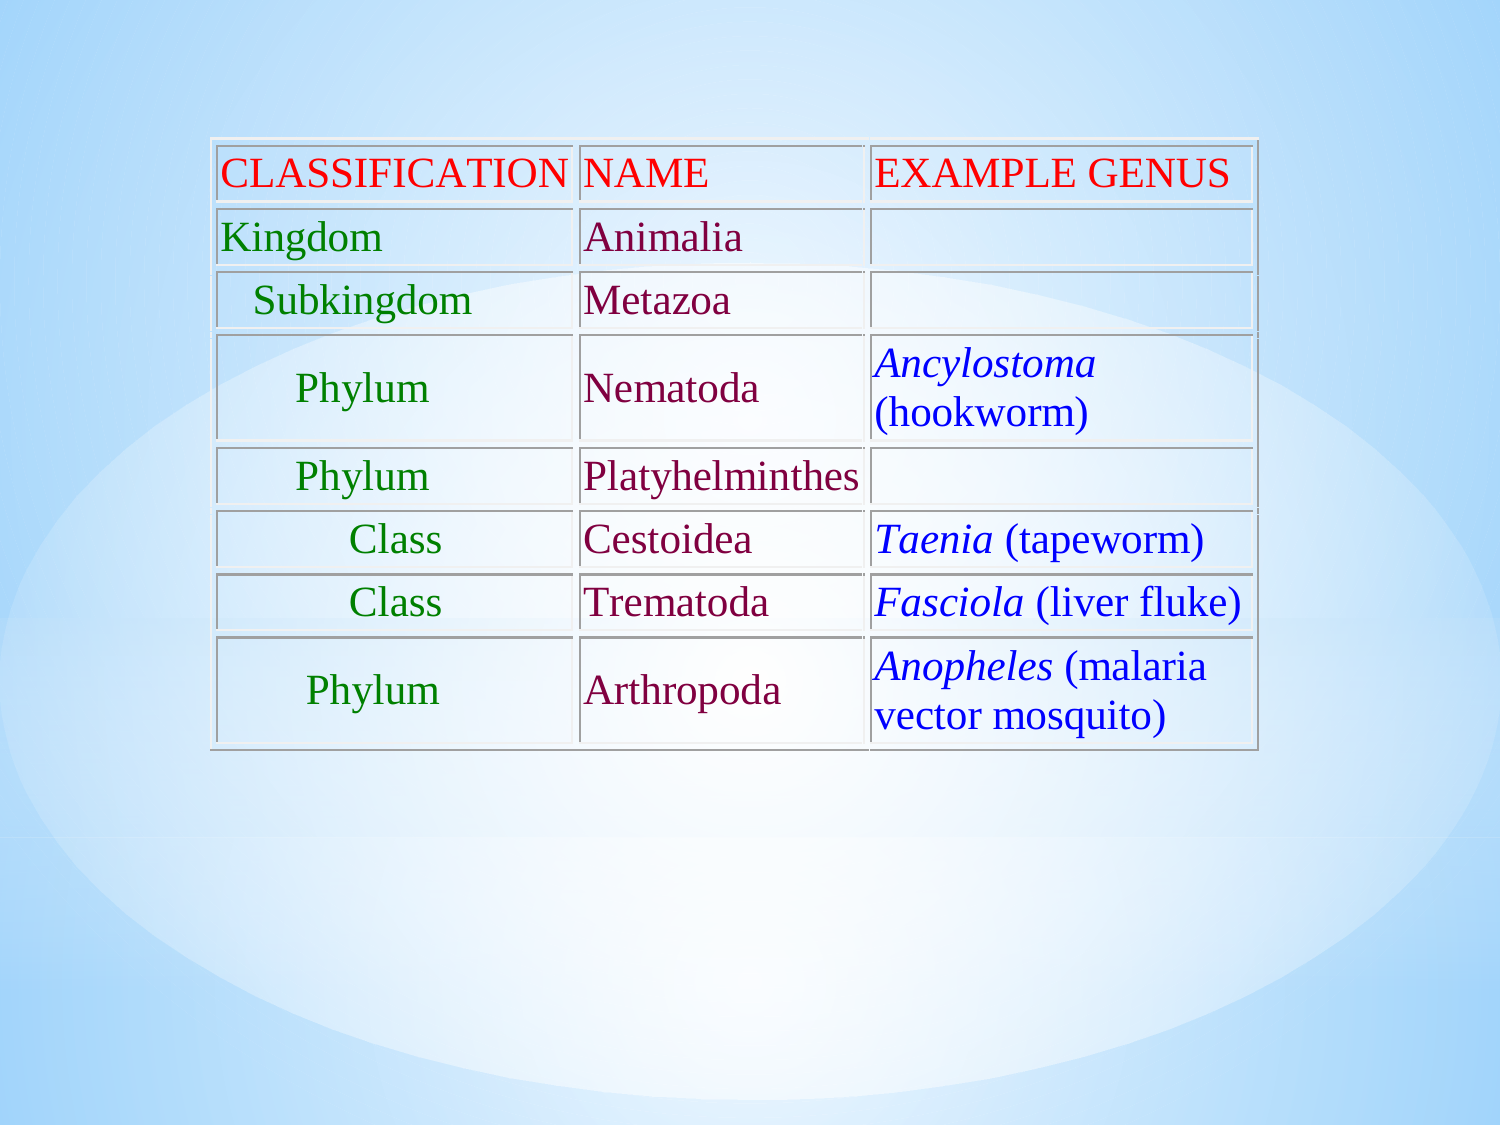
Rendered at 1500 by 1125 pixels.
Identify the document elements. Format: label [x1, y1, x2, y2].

text_box [87, 137, 1384, 793]
